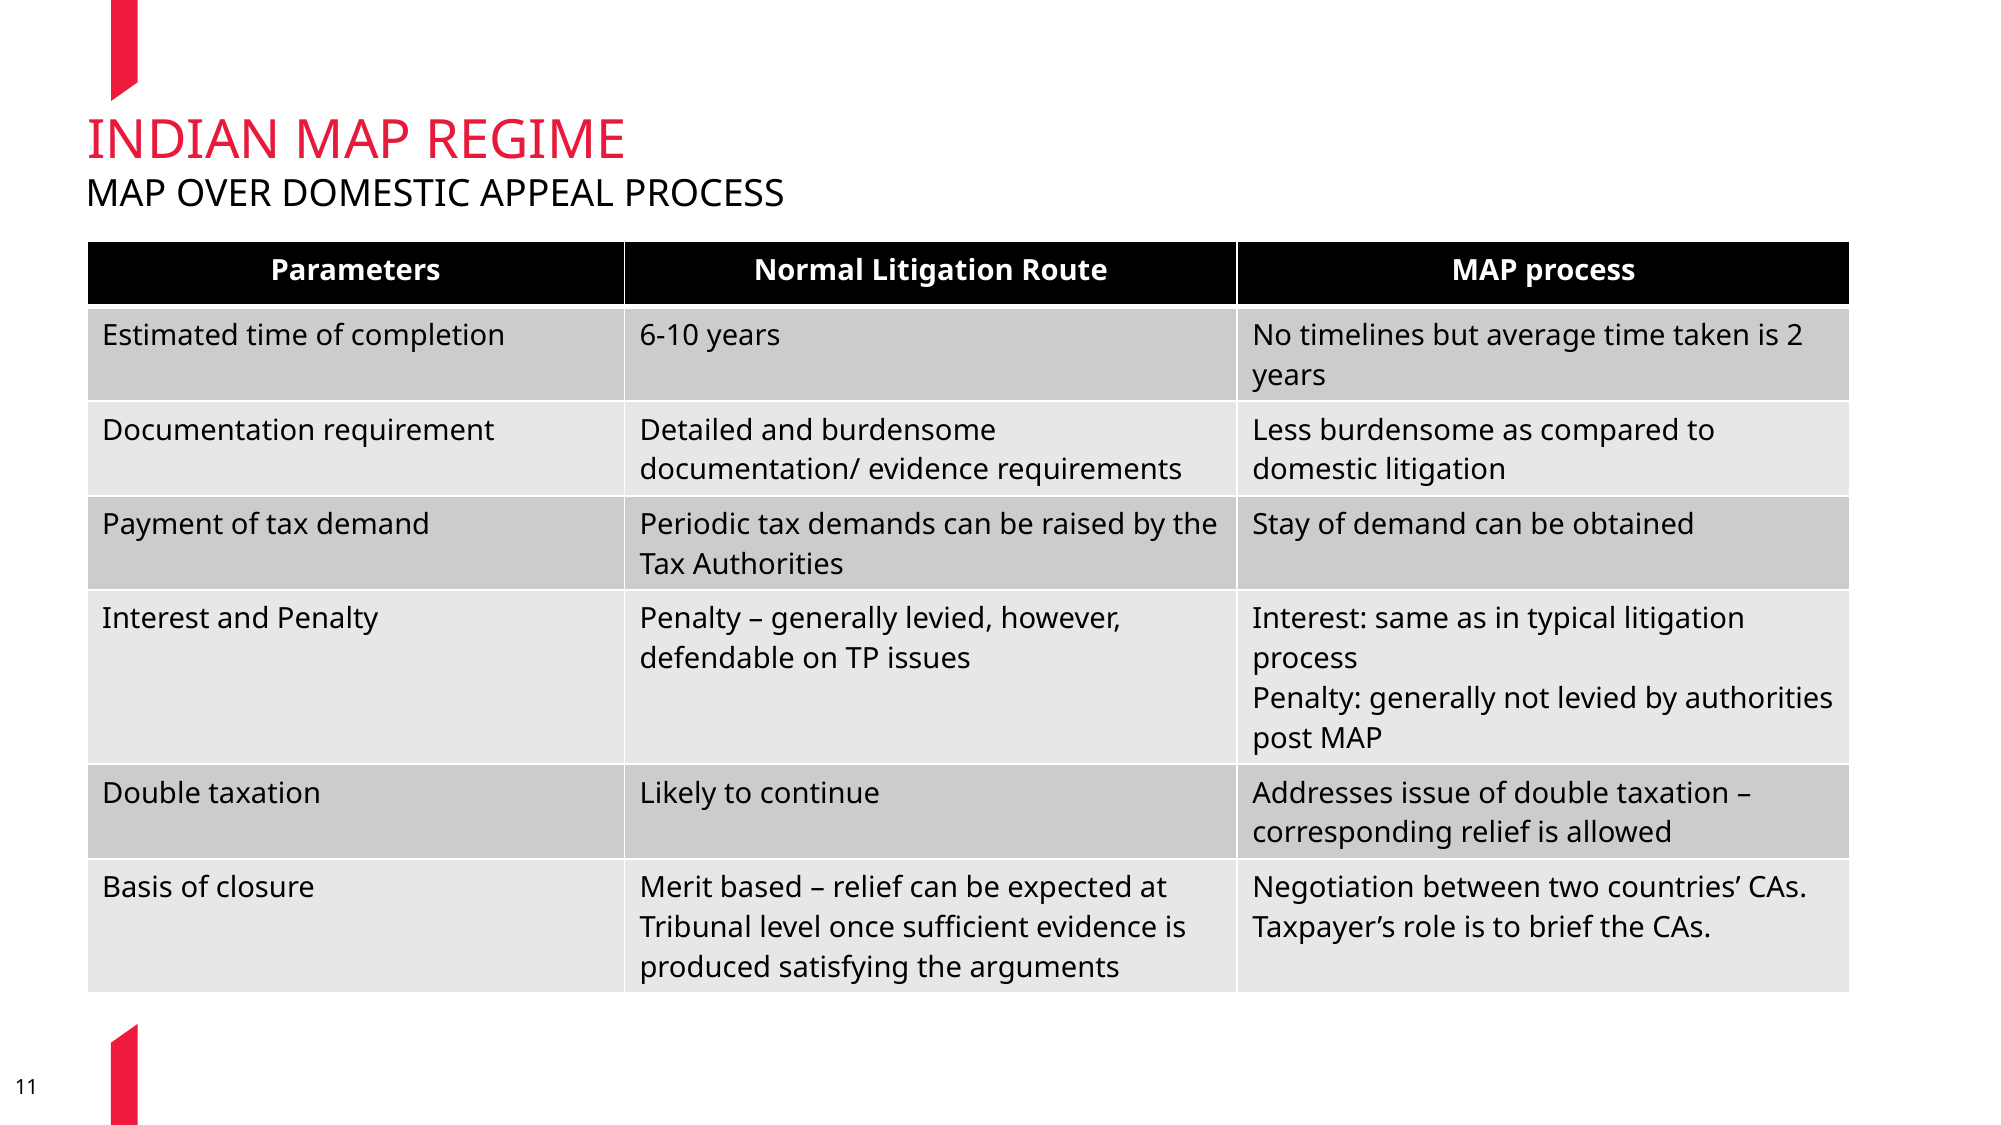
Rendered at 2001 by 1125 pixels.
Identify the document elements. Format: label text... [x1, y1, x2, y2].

table_cell Interest and Penalty [88, 591, 624, 763]
table_cell No timelines but average time taken is 2 years [1238, 309, 1849, 400]
table_cell Payment of tax demand [88, 497, 624, 589]
table_cell Penalty – generally levied, however, defendable on TP issues [625, 591, 1236, 763]
table_cell Less burdensome as compared to domestic litigation [1238, 402, 1849, 495]
table_cell Merit based – relief can be expected at Tribunal level once sufficient evidence is produced satisfying the arguments [625, 860, 1236, 992]
table_cell Detailed and burdensome documentation/ evidence requirements [625, 402, 1236, 495]
table_header Normal Litigation Route [625, 242, 1236, 304]
table_cell Documentation requirement [88, 402, 624, 495]
table_cell Addresses issue of double taxation – corresponding relief is allowed [1238, 765, 1849, 858]
text_box 11 [0, 1065, 80, 1125]
table_cell Negotiation between two countries’ CAs. Taxpayer’s role is to brief the CAs. [1238, 860, 1849, 992]
table_cell Likely to continue [625, 765, 1236, 858]
table_header MAP process [1238, 242, 1849, 304]
table_cell Estimated time of completion [88, 309, 624, 400]
table_cell Double taxation [88, 765, 624, 858]
table_cell Periodic tax demands can be raised by the Tax Authorities [625, 497, 1236, 589]
table_cell Basis of closure [88, 860, 624, 992]
table_cell 6-10 years [625, 309, 1236, 400]
title INDIAN MAP REGIME [87, 116, 1950, 170]
table_cell Interest: same as in typical litigation process Penalty: generally not levied by authorities post MAP [1238, 591, 1849, 763]
table_cell Stay of demand can be obtained [1238, 497, 1849, 589]
table_header Parameters [88, 242, 624, 304]
